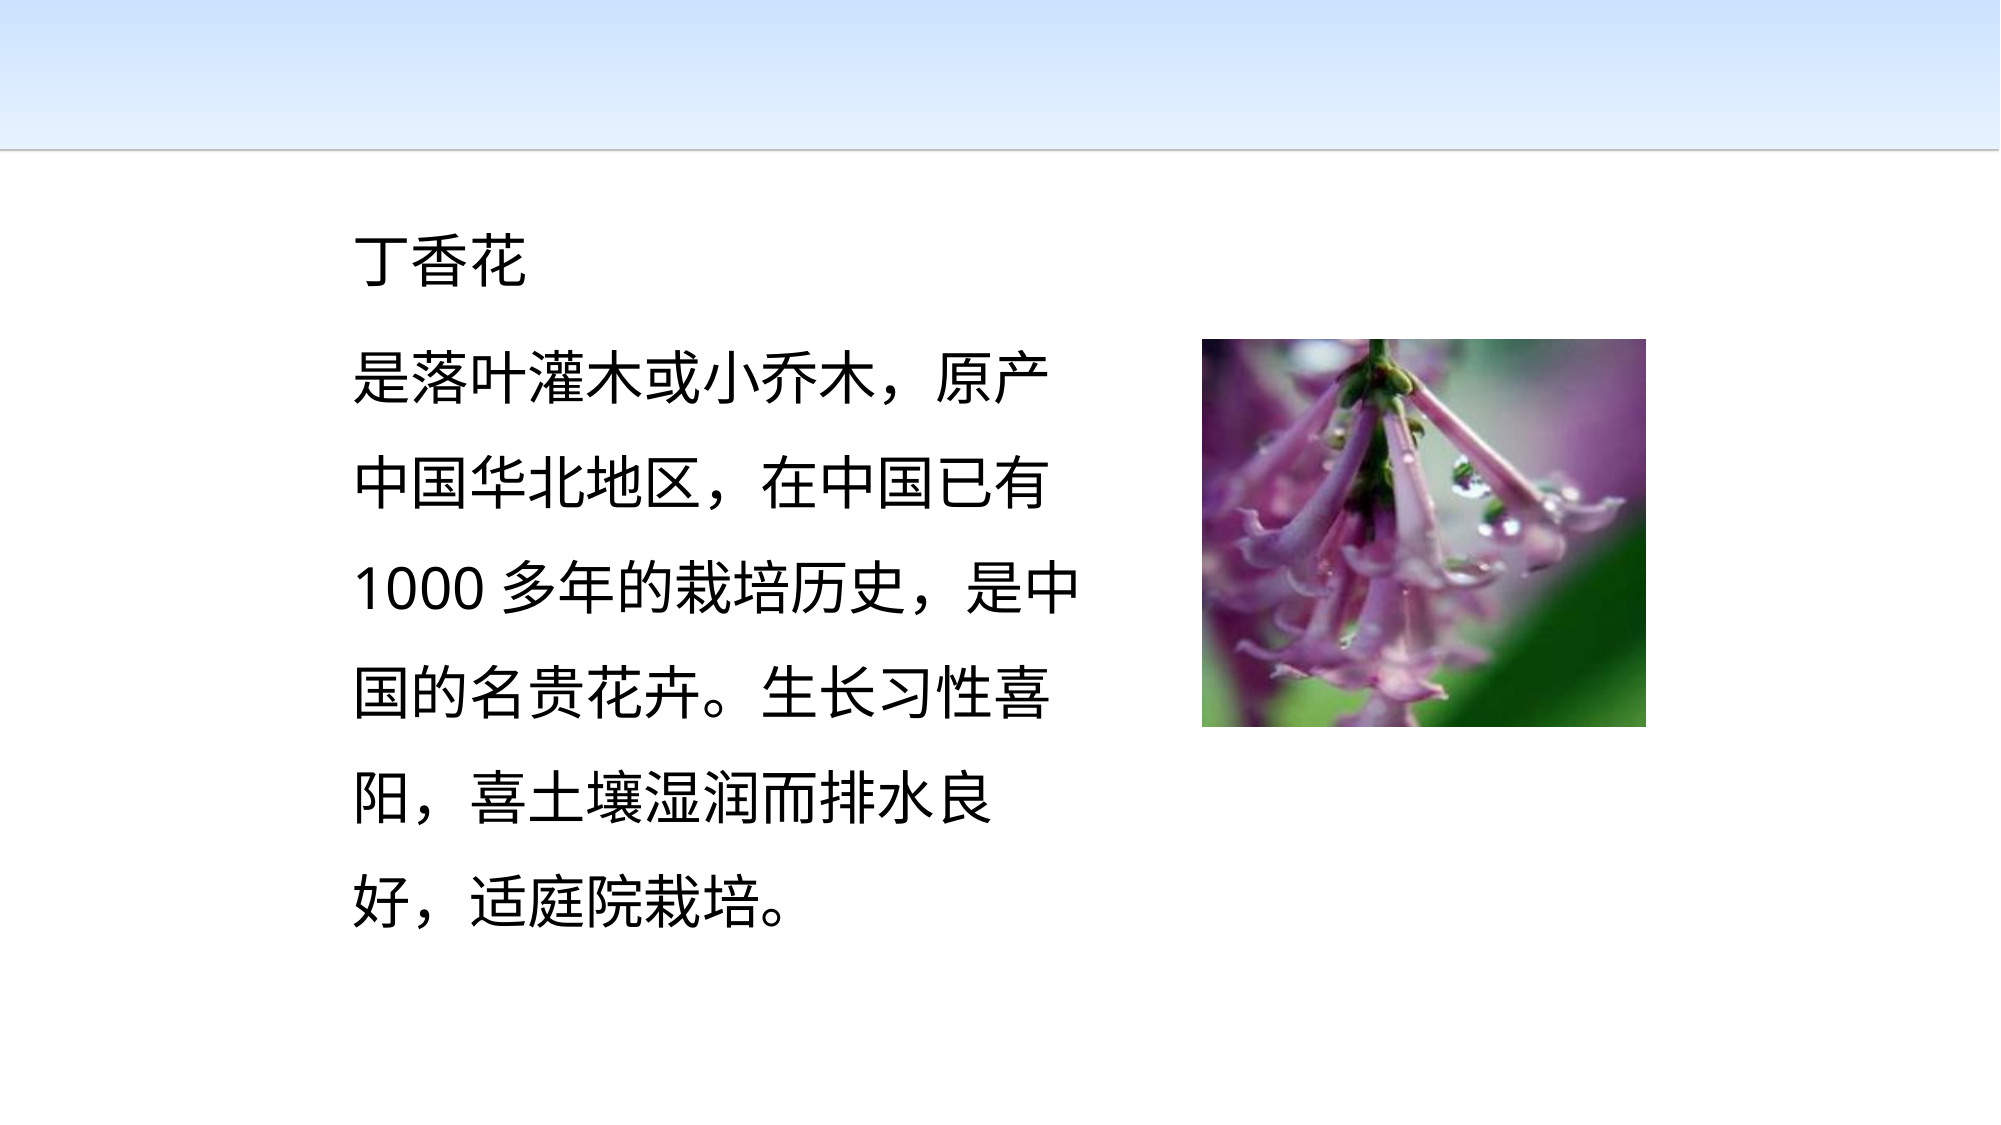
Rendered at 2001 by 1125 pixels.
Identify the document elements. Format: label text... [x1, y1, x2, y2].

text_box 是落叶灌木或小乔木，原产中国华北地区，在中国已有1000多年的栽培历史，是中国的名贵花卉。生长习性喜阳，喜土壤湿润而排水良好，适庭院栽培。 [337, 298, 1115, 943]
picture [1201, 339, 1646, 727]
text_box 丁香花 [337, 182, 575, 302]
